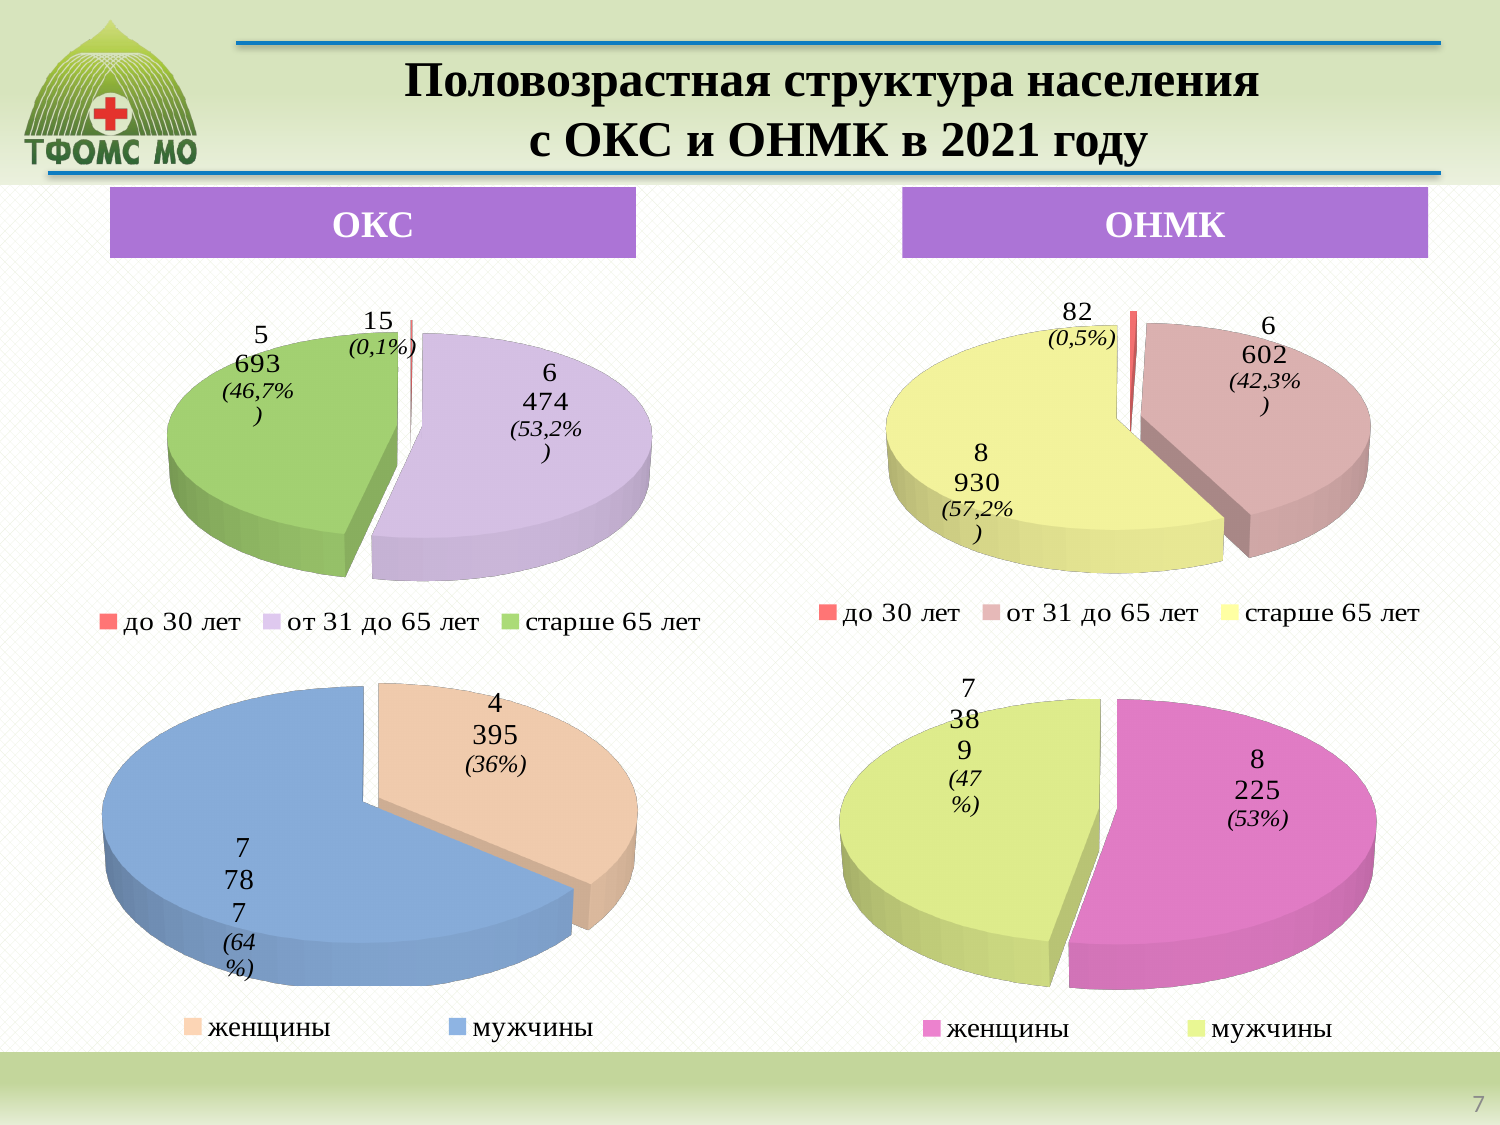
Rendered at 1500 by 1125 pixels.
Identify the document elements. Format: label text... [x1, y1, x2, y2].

picture [0, 0, 1500, 185]
text_box [0, 1050, 1500, 1125]
chart [64, 654, 726, 1055]
chart [64, 266, 727, 646]
chart [784, 257, 1446, 637]
slide_number 7 [1149, 1072, 1500, 1125]
text_box ОКС [108, 193, 638, 260]
chart [803, 653, 1465, 1053]
text_box ОНМК [900, 193, 1430, 256]
